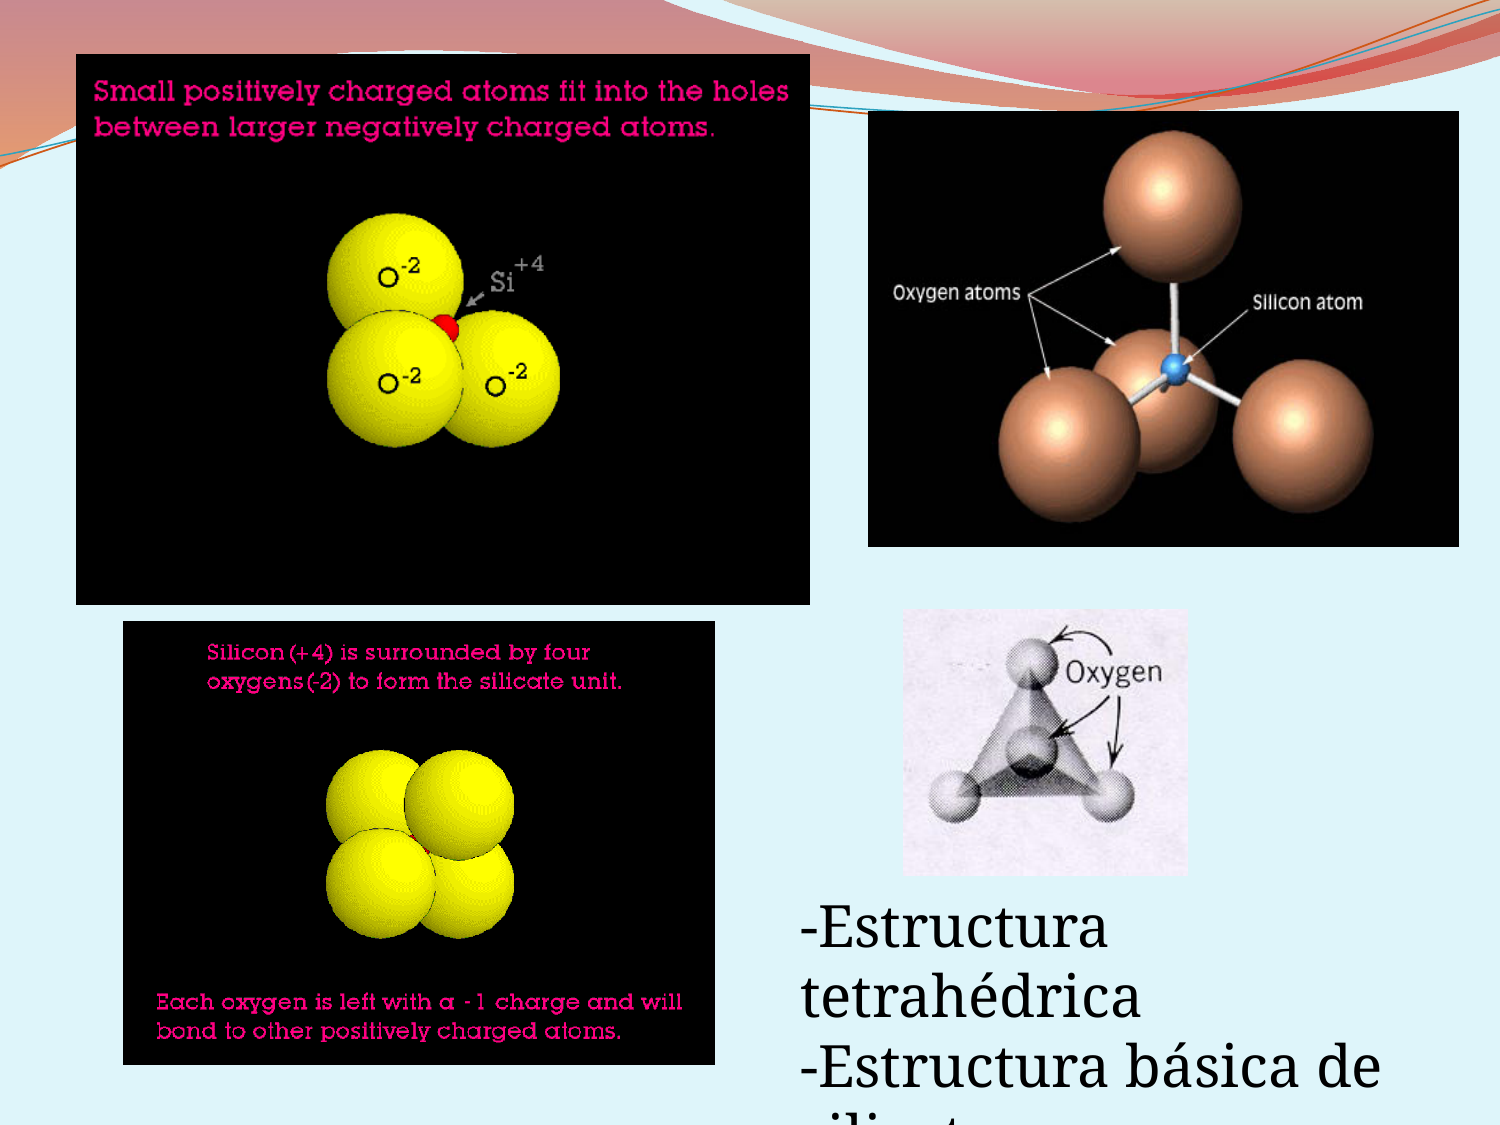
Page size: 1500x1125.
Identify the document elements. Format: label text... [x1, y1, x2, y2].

picture [867, 110, 1460, 547]
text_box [76, 54, 810, 605]
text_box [123, 621, 715, 1065]
text_box -Estructura tetrahédrica -Estructura básica de silicatos [785, 881, 1471, 1125]
picture [903, 609, 1189, 876]
